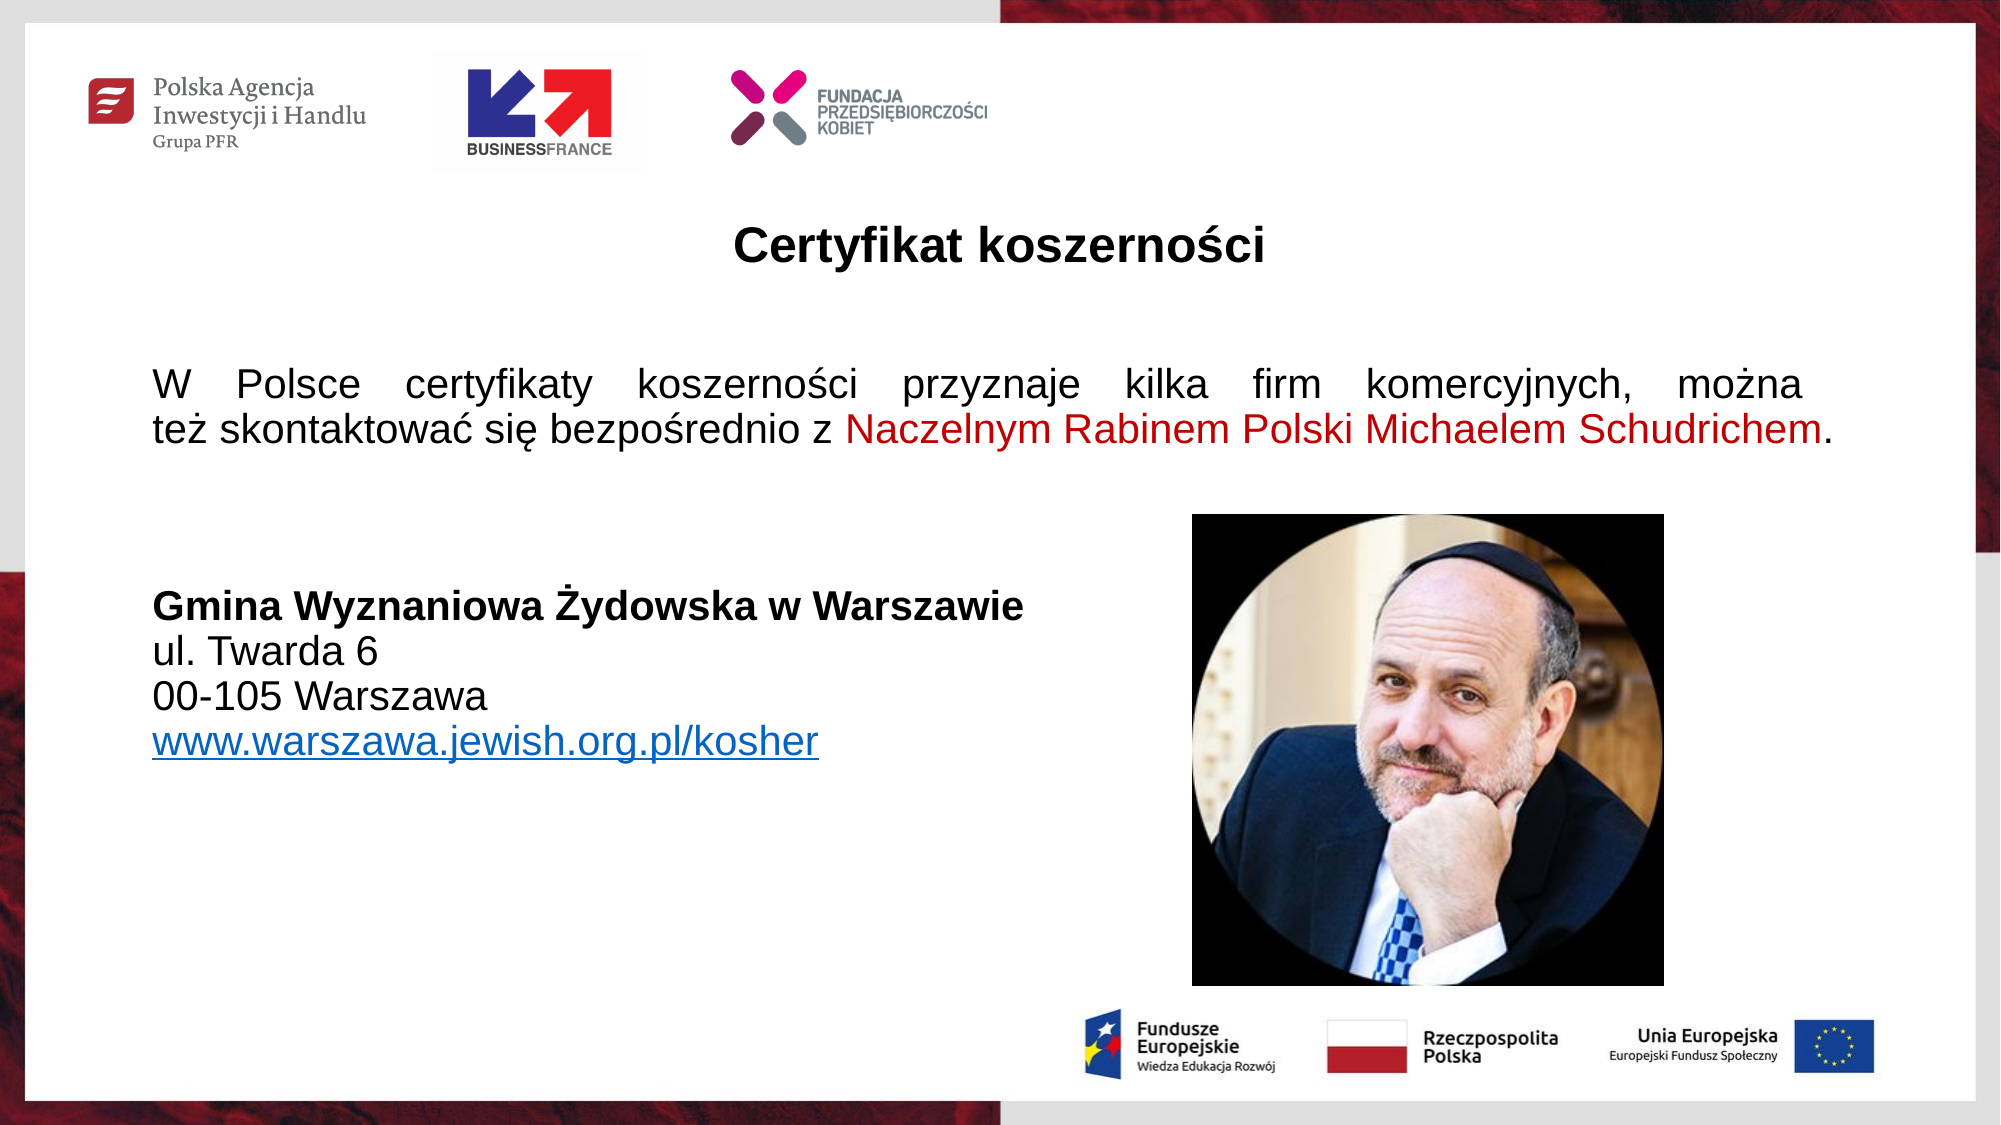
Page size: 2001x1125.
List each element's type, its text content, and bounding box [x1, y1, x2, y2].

title Certyfikat koszerności [137, 137, 1863, 355]
picture [0, 0, 2001, 1125]
list W Polsce certyfikaty koszerności przyznaje kilka firm komercyjnych, można też skontaktować się bezpośrednio z Naczelnym Rabinem Polski Michaelem Schudrichem. Gmina Wyznaniowa Żydowska w Warszawie ul. Twarda 6 00-105 Warszawa www.warszawa.jewish.org.pl/kosher [137, 355, 1863, 1069]
